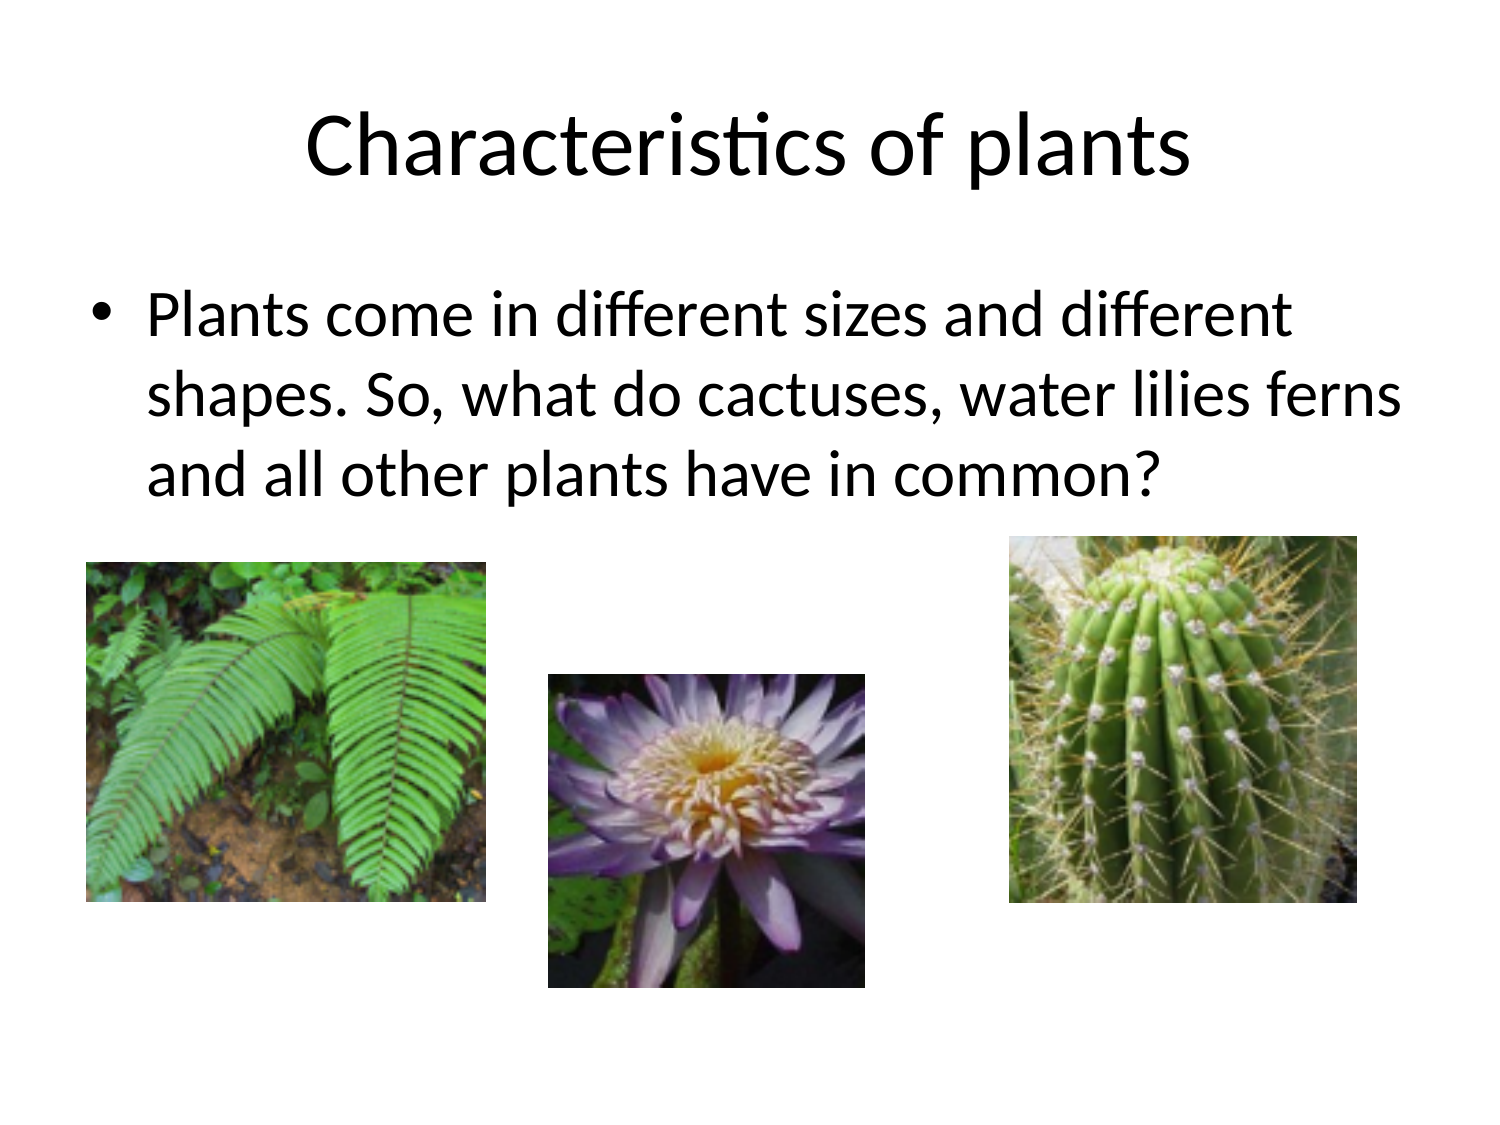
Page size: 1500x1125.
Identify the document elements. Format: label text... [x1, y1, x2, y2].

title Characteristics of plants [75, 45, 1425, 233]
picture [1009, 536, 1357, 903]
list Plants come in different sizes and different shapes. So, what do cactuses, water lilies ferns and all other plants have in common? [75, 262, 1425, 590]
picture [548, 674, 865, 989]
picture [85, 562, 486, 903]
